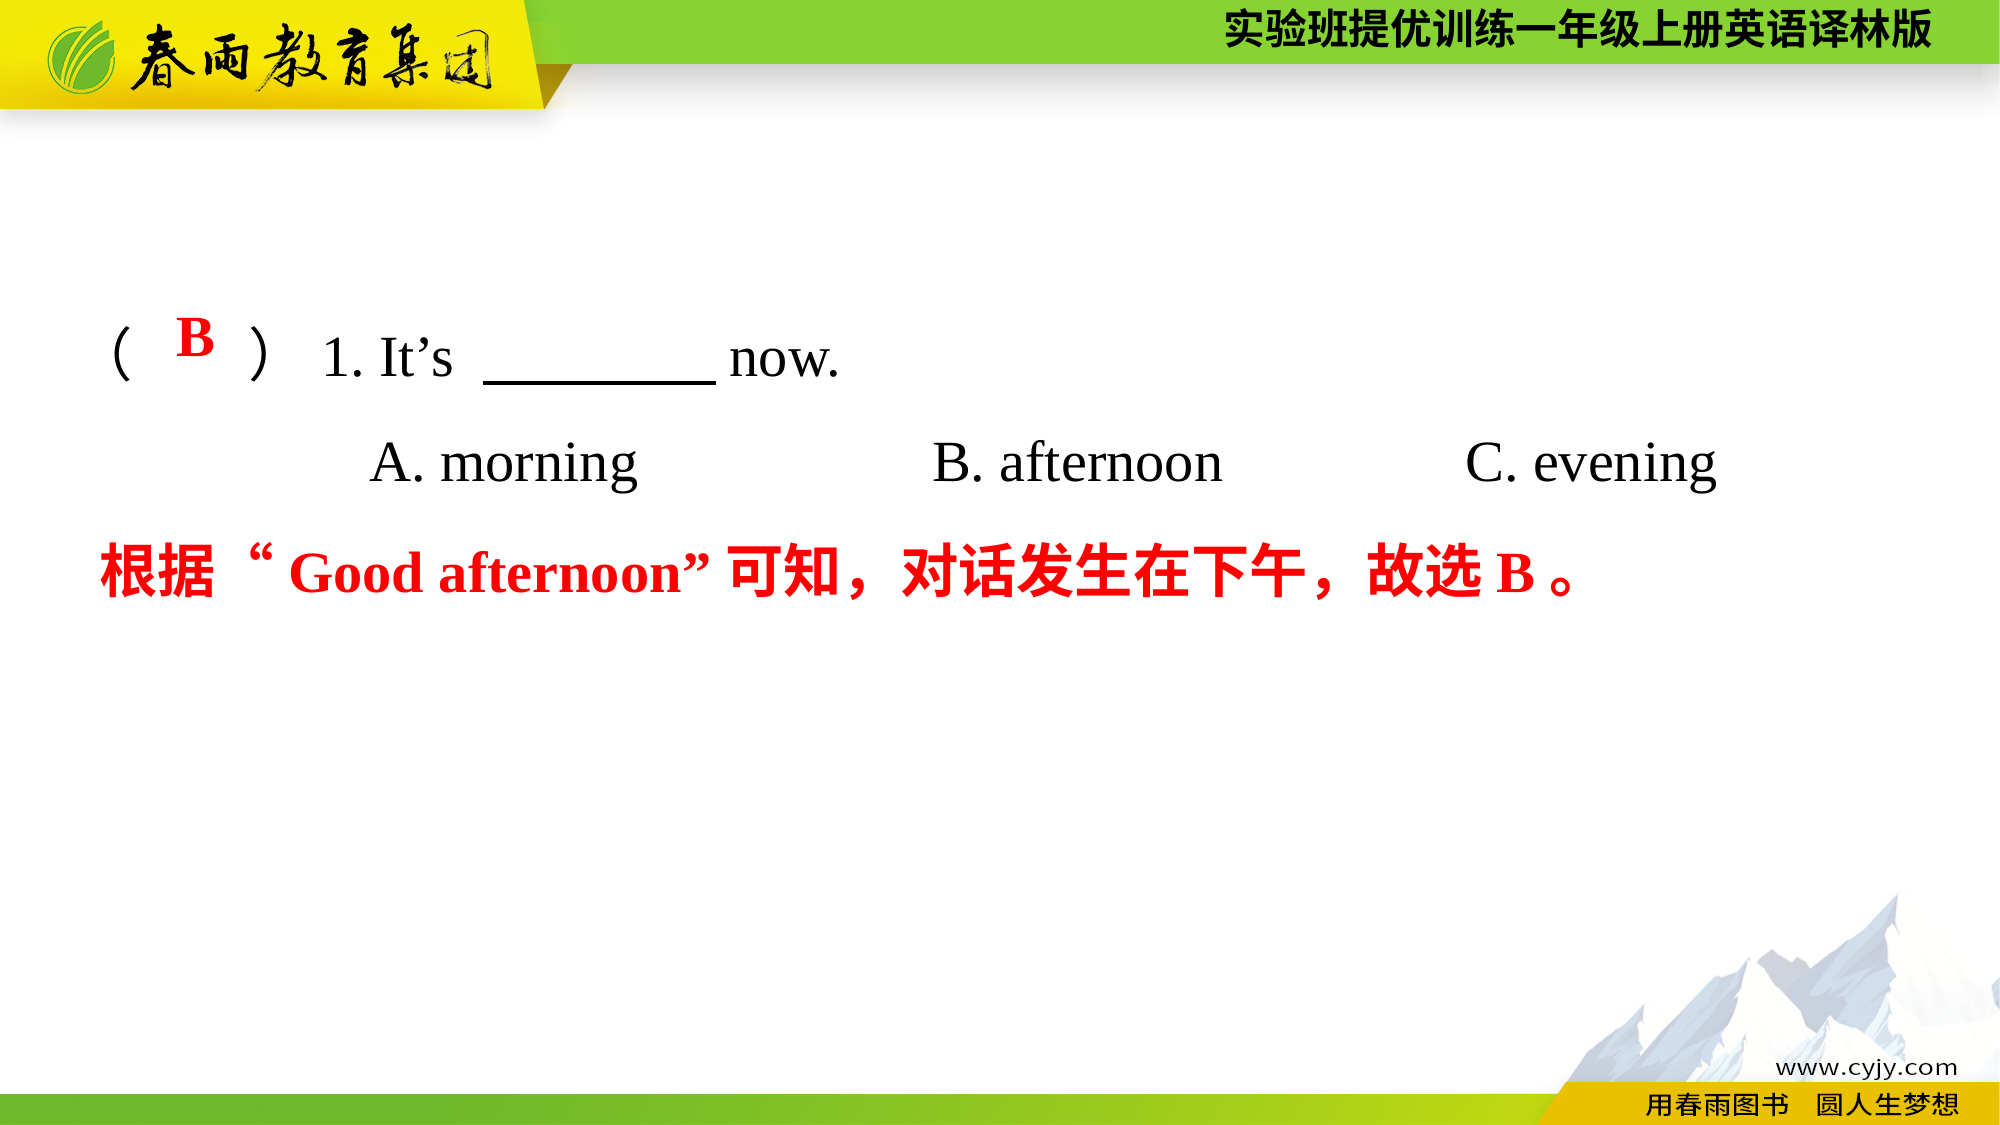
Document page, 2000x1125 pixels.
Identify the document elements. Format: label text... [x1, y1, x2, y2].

picture [0, 0, 2000, 1125]
list （ ）1. It’s now. A. morning B. afternoon C. evening [59, 275, 1944, 490]
text_box B [161, 290, 231, 376]
text_box 根据“Good afternoon”可知，对话发生在下午，故选B。 [84, 491, 1969, 612]
